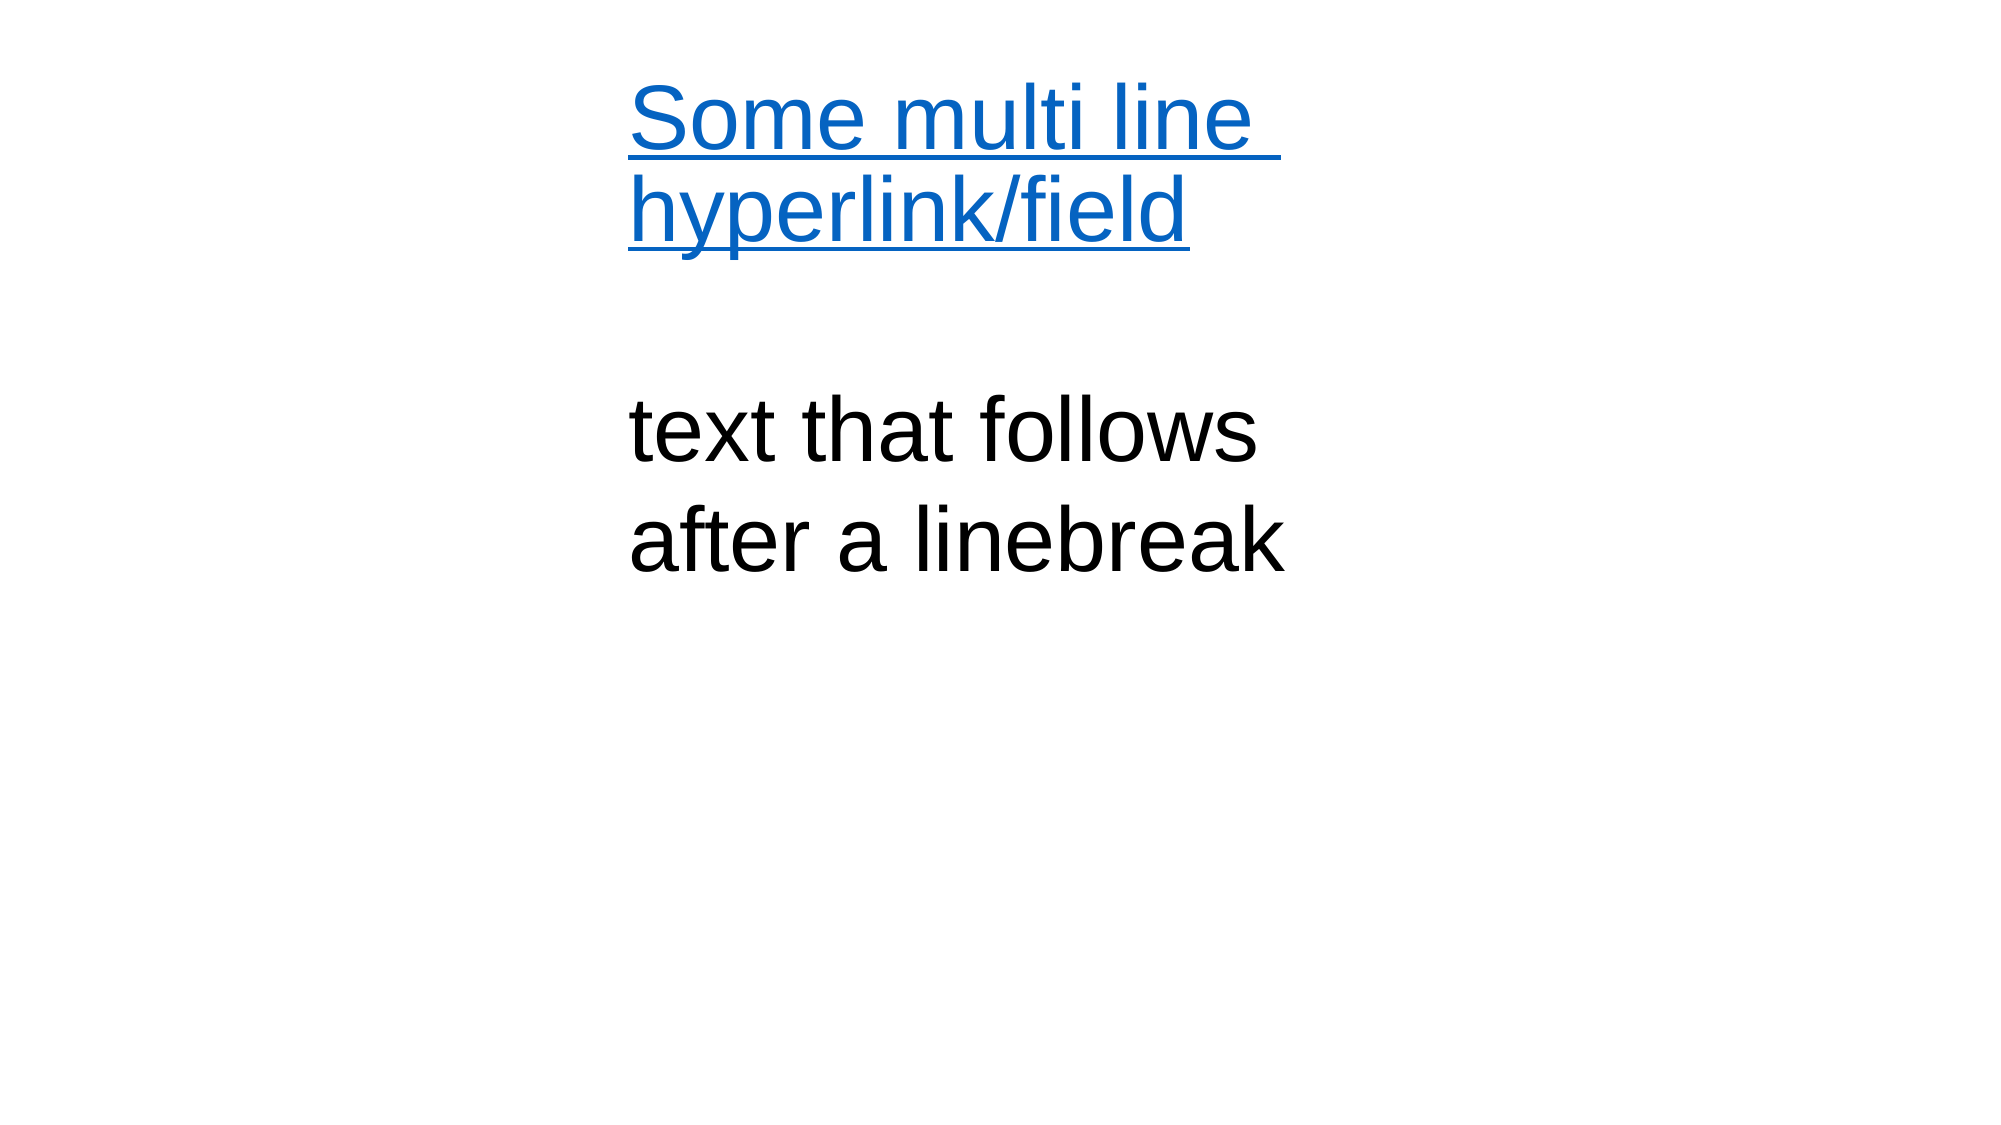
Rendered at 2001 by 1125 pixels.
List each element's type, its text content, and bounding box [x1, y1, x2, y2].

text_box Some multi line hyperlink/field text that follows after a linebreak [613, 50, 1321, 506]
